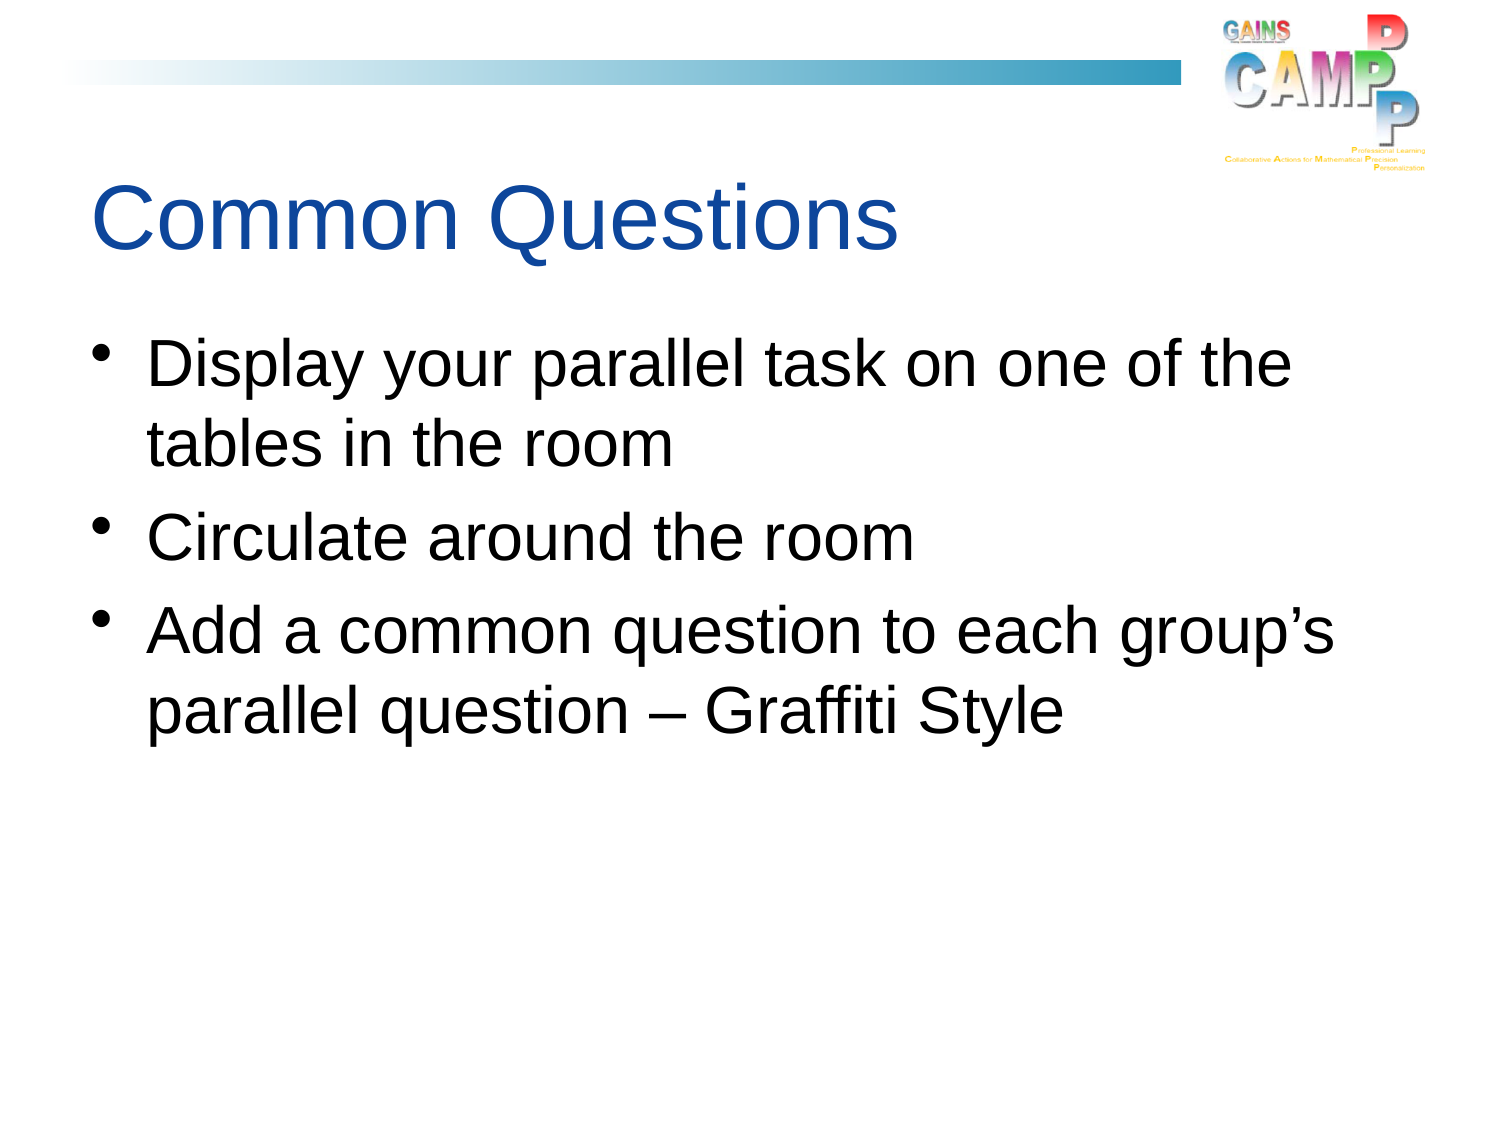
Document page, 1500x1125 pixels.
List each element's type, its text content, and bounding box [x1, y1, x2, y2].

list Display your parallel task on one of the tables in the room Circulate around the room Add a common question to each group’s parallel question – Graffiti Style [74, 312, 1426, 1088]
picture [1204, 0, 1442, 190]
title Common Questions [74, 124, 1426, 301]
